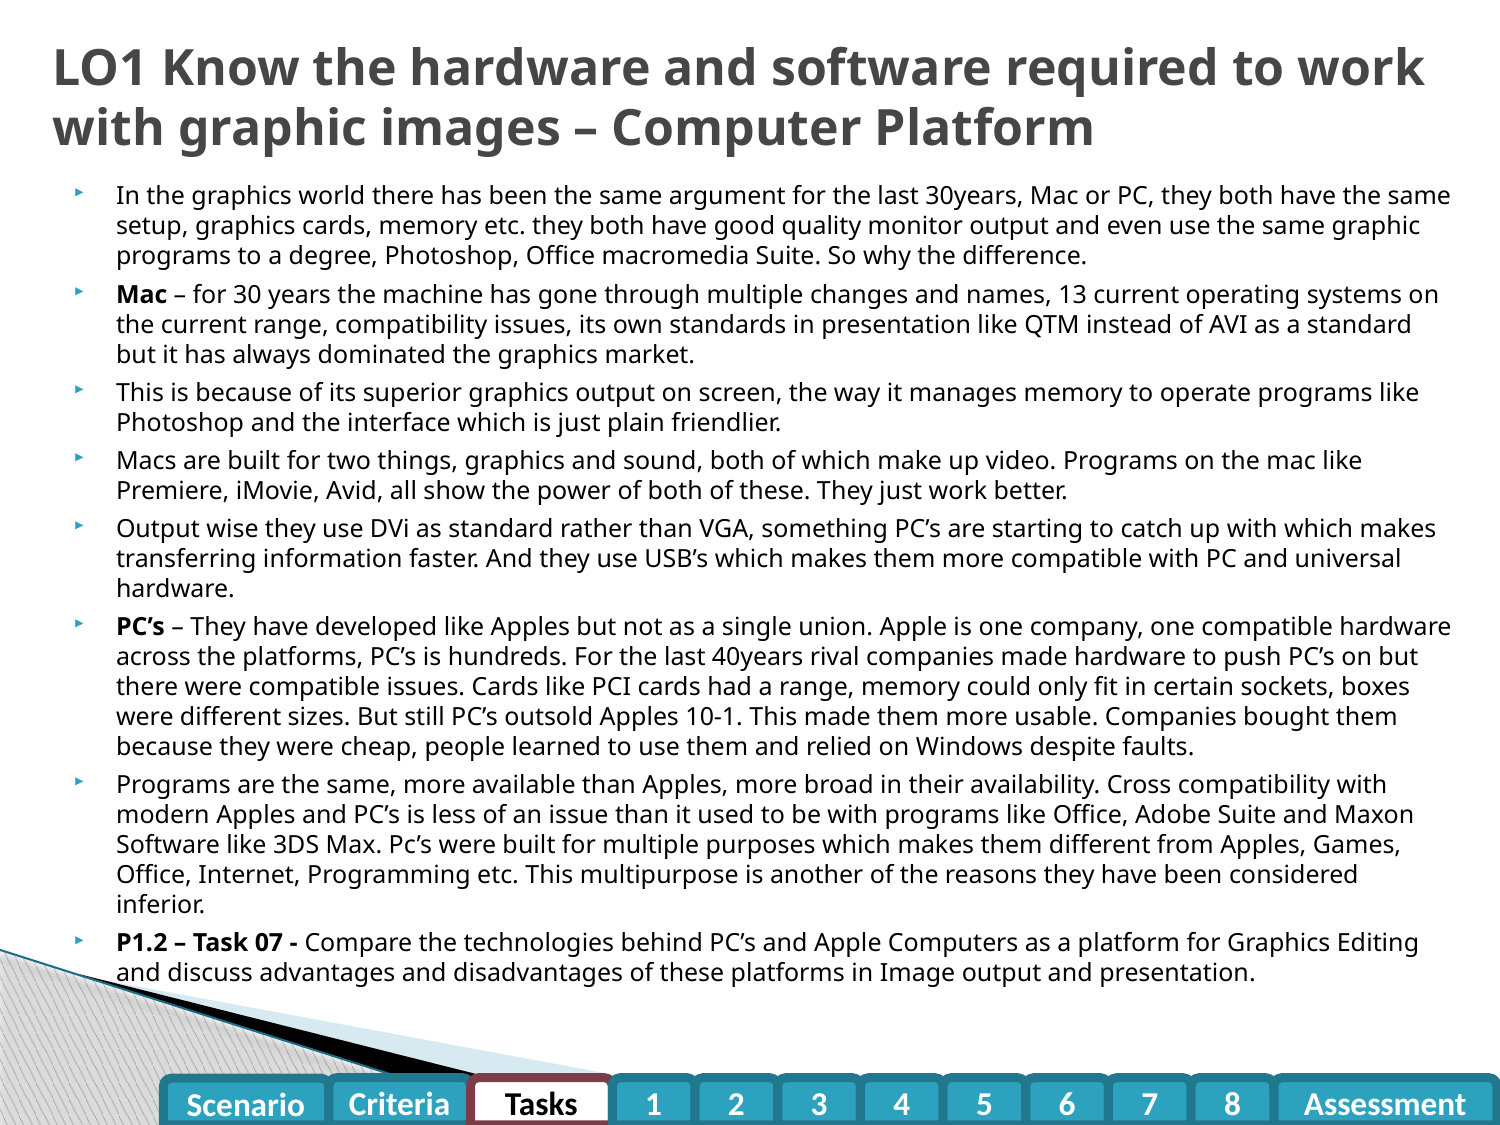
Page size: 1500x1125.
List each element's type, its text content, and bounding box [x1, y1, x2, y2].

title LO1 Know the hardware and software required to work with graphic images – Computer Platform [37, 19, 1471, 173]
text_box 2 [690, 1073, 778, 1125]
text_box 1 [607, 1073, 695, 1125]
text_box Scenario [158, 1073, 328, 1125]
text_box Tasks [466, 1073, 612, 1125]
text_box 4 [855, 1073, 943, 1125]
text_box 5 [938, 1073, 1026, 1125]
text_box Criteria [324, 1073, 470, 1125]
text_box 3 [773, 1073, 860, 1125]
text_box 8 [1186, 1073, 1279, 1125]
list In the graphics world there has been the same argument for the last 30years, Mac or PC, they both have the same setup, graphics cards, memory etc. they both have good quality monitor output and even use the same graphic programs to a degree, Photoshop, Office macromedia Suite. So why the difference. Mac – for 30 years the machine has gone through multiple changes and names, 13 current operating systems on the current range, compatibility issues, its own standards in presentation like QTM instead of AVI as a standard but it has always dominated the graphics market. This is because of its superior graphics output on screen, the way it manages memory to operate programs like Photoshop and the interface which is just plain friendlier. Macs are built for two things, graphics and sound, both of which make up video. Programs on the mac like Premiere, iMovie, Avid, all show the power of both of these. They just work better. Output wise they use DVi as standard rather than VGA, something PC’s are starting to catch up with which makes transferring information faster. And they use USB’s which makes them more compatible with PC and universal hardware. PC’s – They have developed like Apples but not as a single union. Apple is one company, one compatible hardware across the platforms, PC’s is hundreds. For the last 40years rival companies made hardware to push PC’s on but there were compatible issues. Cards like PCI cards had a range, memory could only fit in certain sockets, boxes were different sizes. But still PC’s outsold Apples 10-1. This made them more usable. Companies bought them because they were cheap, people learned to use them and relied on Windows despite faults. Programs are the same, more available than Apples, more broad in their availability. Cross compatibility with modern Apples and PC’s is less of an issue than it used to be with programs like Office, Adobe Suite and Maxon Software like 3DS Max. Pc’s were built for multiple purposes which makes them different from Apples, Games, Office, Internet, Programming etc. This multipurpose is another of the reasons they have been considered inferior. P1.2 – Task 07 - Compare the technologies behind PC’s and Apple Computers as a platform for Graphics Editing and discuss advantages and disadvantages of these platforms in Image output and presentation. [41, 173, 1471, 1071]
text_box 7 [1103, 1073, 1191, 1125]
text_box 6 [1021, 1073, 1108, 1125]
text_box Assessment [1274, 1073, 1500, 1125]
